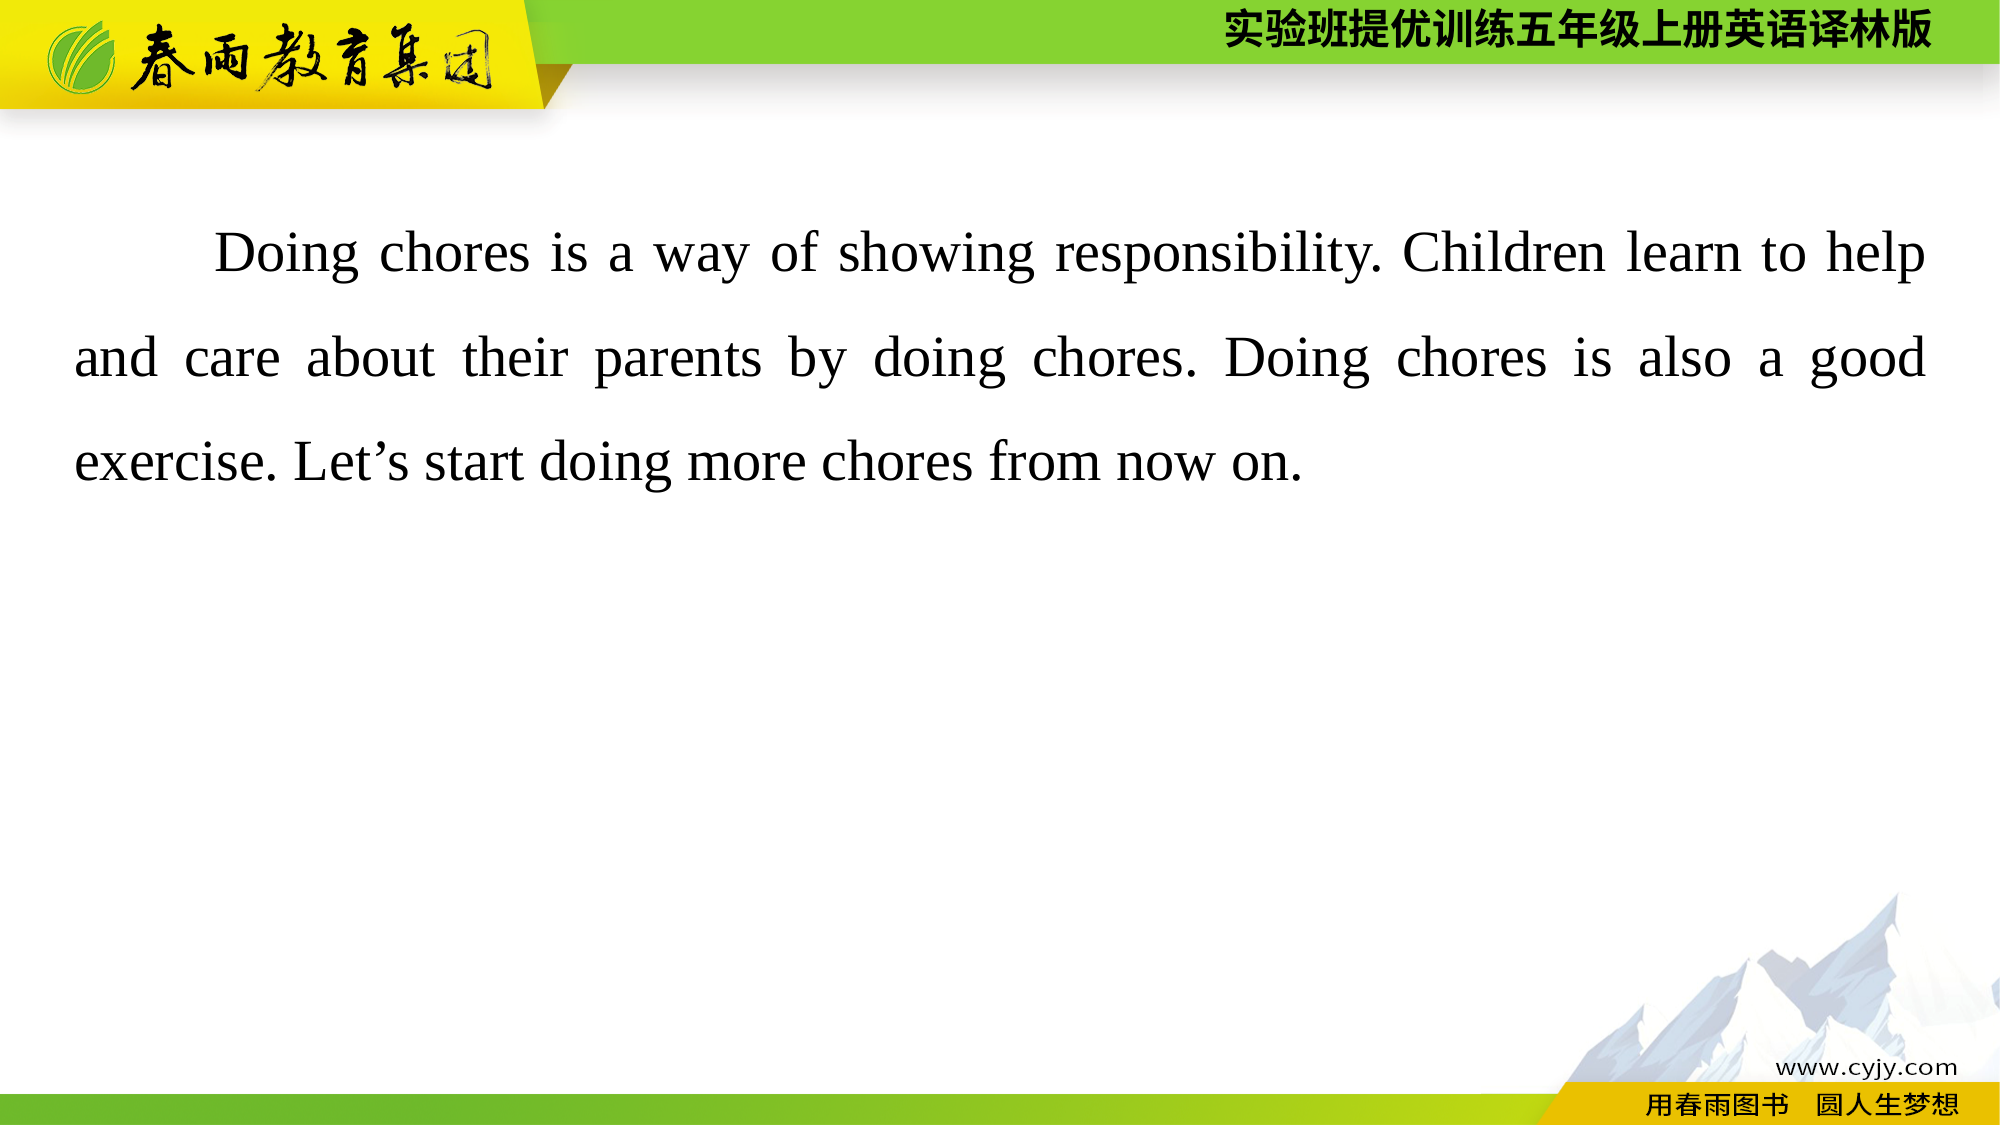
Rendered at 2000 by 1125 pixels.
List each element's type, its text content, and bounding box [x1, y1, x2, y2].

list Doing chores is a way of showing responsibility. Children learn to help and care about their parents by doing chores. Doing chores is also a good exercise. Let’s start doing more chores from now on. [59, 170, 1944, 504]
picture [0, 0, 2000, 1125]
